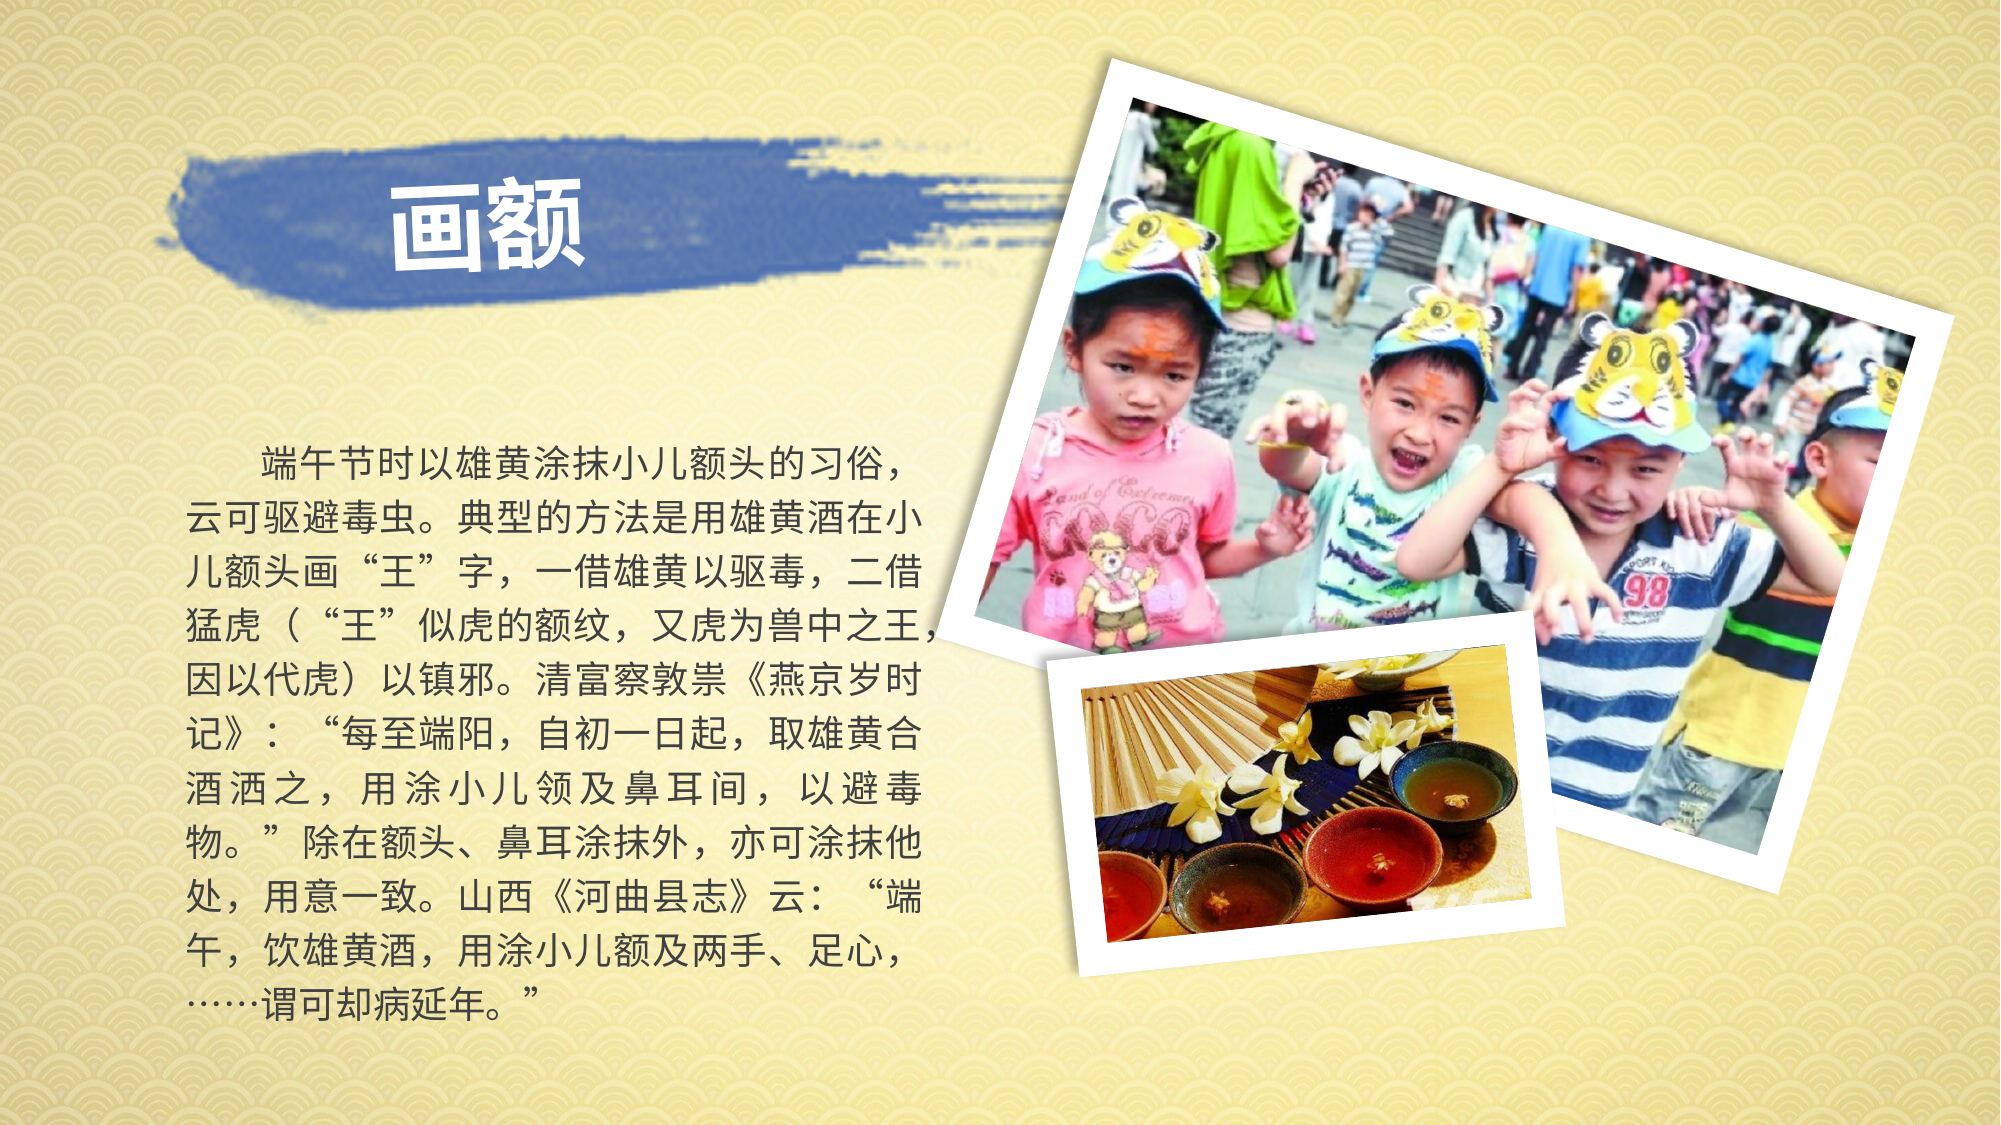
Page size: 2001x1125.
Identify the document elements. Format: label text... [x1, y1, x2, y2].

text_box 端午节时以雄黄涂抹小儿额头的习俗，云可驱避毒虫。典型的方法是用雄黄酒在小儿额头画“王”字，一借雄黄以驱毒，二借猛虎（“王”似虎的额纹，又虎为兽中之王，因以代虎）以镇邪。清富察敦祟《燕京岁时记》：“每至端阳，自初一日起，取雄黄合酒洒之，用涂小儿领及鼻耳间，以避毒物。”除在额头、鼻耳涂抹外，亦可涂抹他处，用意一致。山西《河曲县志》云：“端午，饮雄黄酒，用涂小儿额及两手、足心，……谓可却病延年。” [171, 423, 938, 1034]
picture [0, 0, 2000, 1125]
